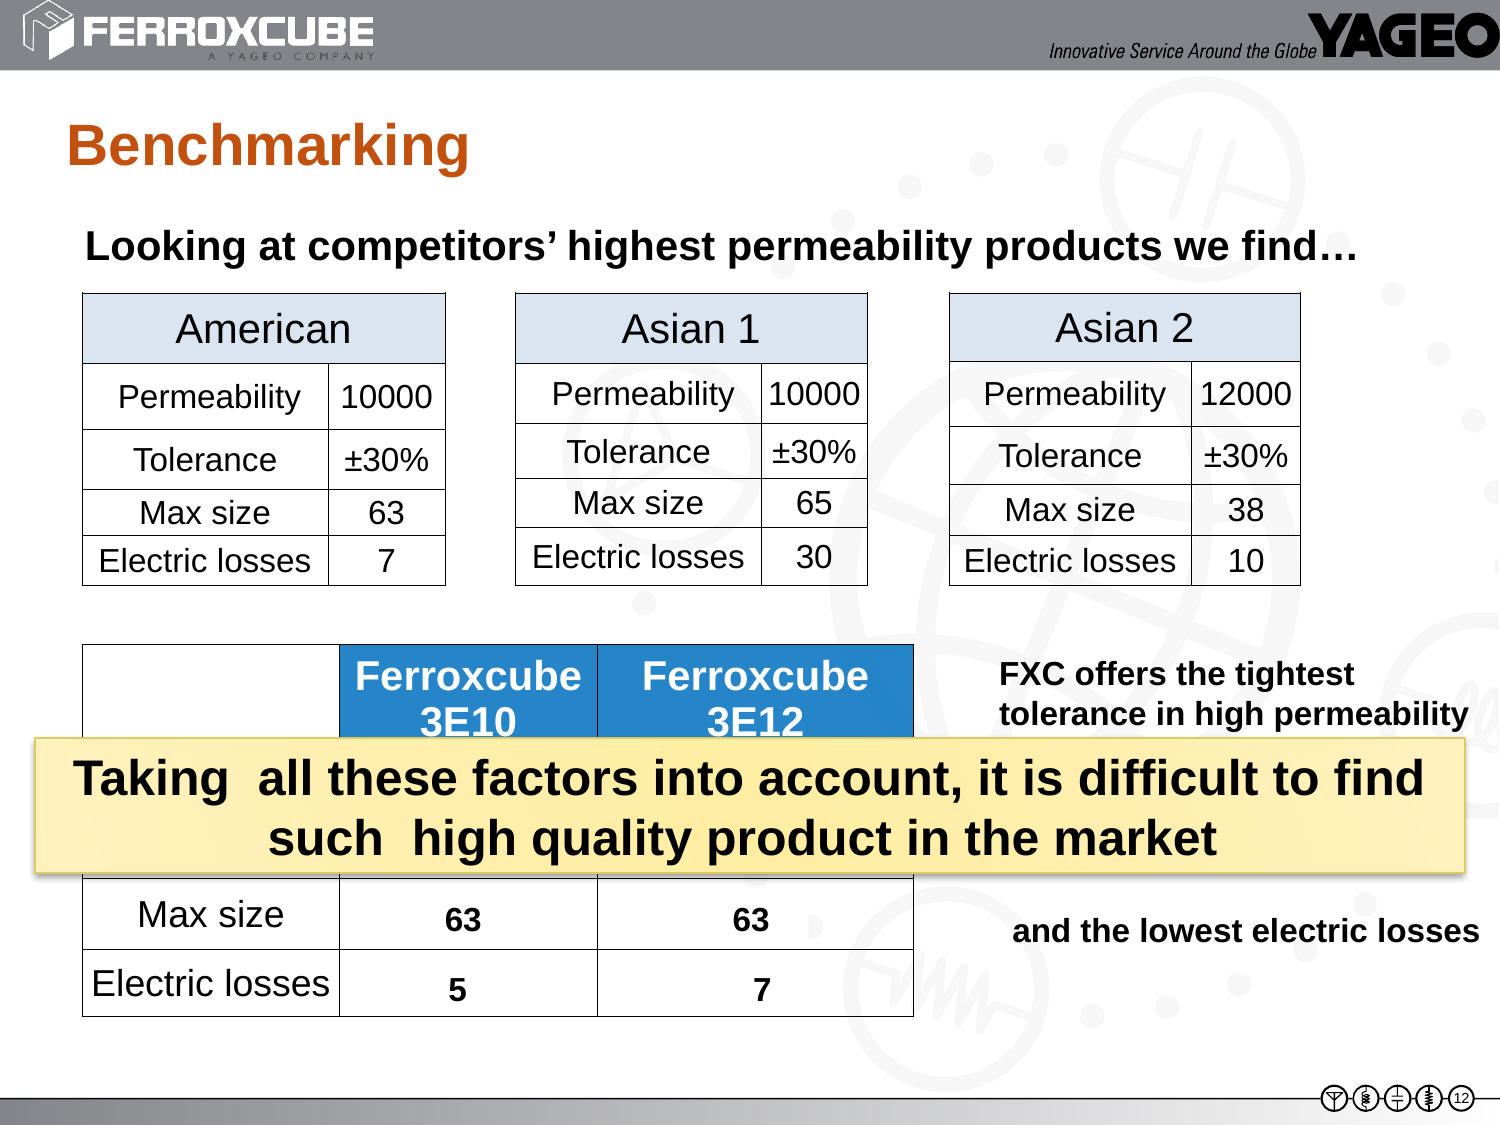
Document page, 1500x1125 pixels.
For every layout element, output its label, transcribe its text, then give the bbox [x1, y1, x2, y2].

table_header Ferroxcube 3E10 [340, 645, 597, 736]
table_cell 65 [762, 479, 867, 527]
table_cell Permeability [950, 362, 1191, 426]
text_box Taking all these factors into account, it is difficult to find such high quality product in the market [34, 737, 1466, 874]
text_box 5 [433, 960, 481, 1016]
table_cell 63 [340, 883, 597, 949]
text_box 63 [703, 890, 809, 946]
text_box Looking at competitors’ highest permeability products we find… [70, 210, 1500, 276]
table_cell 63 [329, 490, 445, 535]
table_header American [83, 294, 445, 363]
table_cell 63 [598, 883, 913, 949]
table_cell 12000 [1192, 362, 1300, 426]
table_cell Max size [516, 479, 761, 527]
table_cell Tolerance [83, 430, 328, 489]
table_cell 7 [329, 536, 445, 585]
table_cell Electric losses [516, 528, 761, 585]
table_cell 5 [340, 950, 597, 1016]
table_cell ±30% [762, 424, 867, 478]
table_header Asian 1 [516, 294, 867, 363]
table_cell 7 [598, 950, 913, 1016]
table_cell Tolerance [516, 424, 761, 478]
table_cell Electric losses [950, 536, 1191, 585]
text_box 63 [421, 890, 515, 946]
table_cell 38 [1192, 485, 1300, 535]
table_cell ±30% [329, 430, 445, 489]
table_cell ±30% [1192, 427, 1300, 484]
title Benchmarking [51, 99, 1438, 200]
table_cell Tolerance [950, 427, 1191, 484]
table_header Ferroxcube 3E12 [598, 645, 913, 736]
table_cell Electric losses [83, 536, 328, 585]
table_header Asian 2 [950, 294, 1300, 361]
table_cell 10 [1192, 536, 1300, 585]
table_header [83, 645, 339, 736]
table_cell Permeability [516, 364, 761, 423]
text_box and the lowest electric losses [997, 902, 1497, 957]
table_cell Max size [950, 485, 1191, 535]
table_cell 30 [762, 528, 867, 585]
table_cell 10000 [329, 364, 445, 429]
table_cell Permeability [83, 364, 328, 429]
picture [23, 0, 374, 60]
text_box 7 [738, 960, 774, 1016]
table_cell Max size [83, 490, 328, 535]
table_cell Max size [83, 883, 339, 949]
table_cell Electric losses [83, 950, 339, 1016]
table_cell 10000 [762, 364, 867, 423]
text_box FXC offers the tightest tolerance in high permeability [984, 644, 1500, 740]
